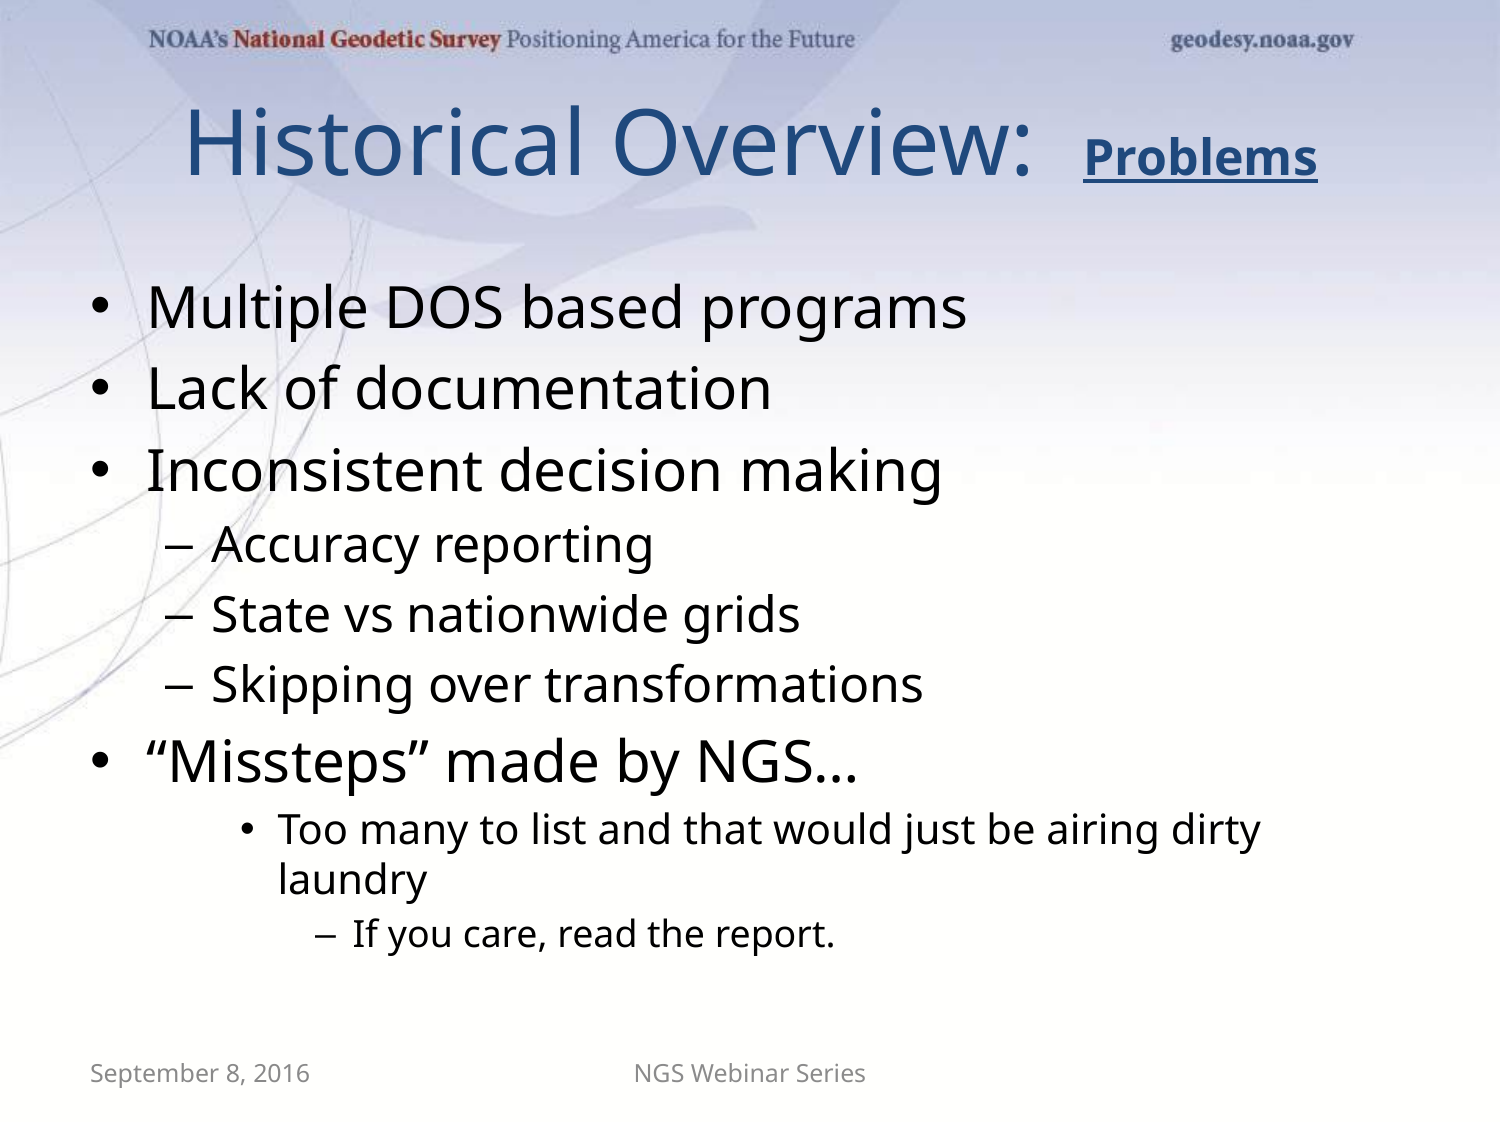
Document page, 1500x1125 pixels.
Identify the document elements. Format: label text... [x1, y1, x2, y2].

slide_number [75, 1042, 425, 1103]
title Historical Overview: Problems [75, 45, 1425, 233]
picture [0, 0, 1500, 1122]
list Multiple DOS based programs Lack of documentation Inconsistent decision making Accuracy reporting State vs nationwide grids Skipping over transformations “Missteps” made by NGS… Too many to list and that would just be airing dirty laundry If you care, read the report. [75, 262, 1413, 1005]
footer NGS Webinar Series [512, 1042, 988, 1103]
